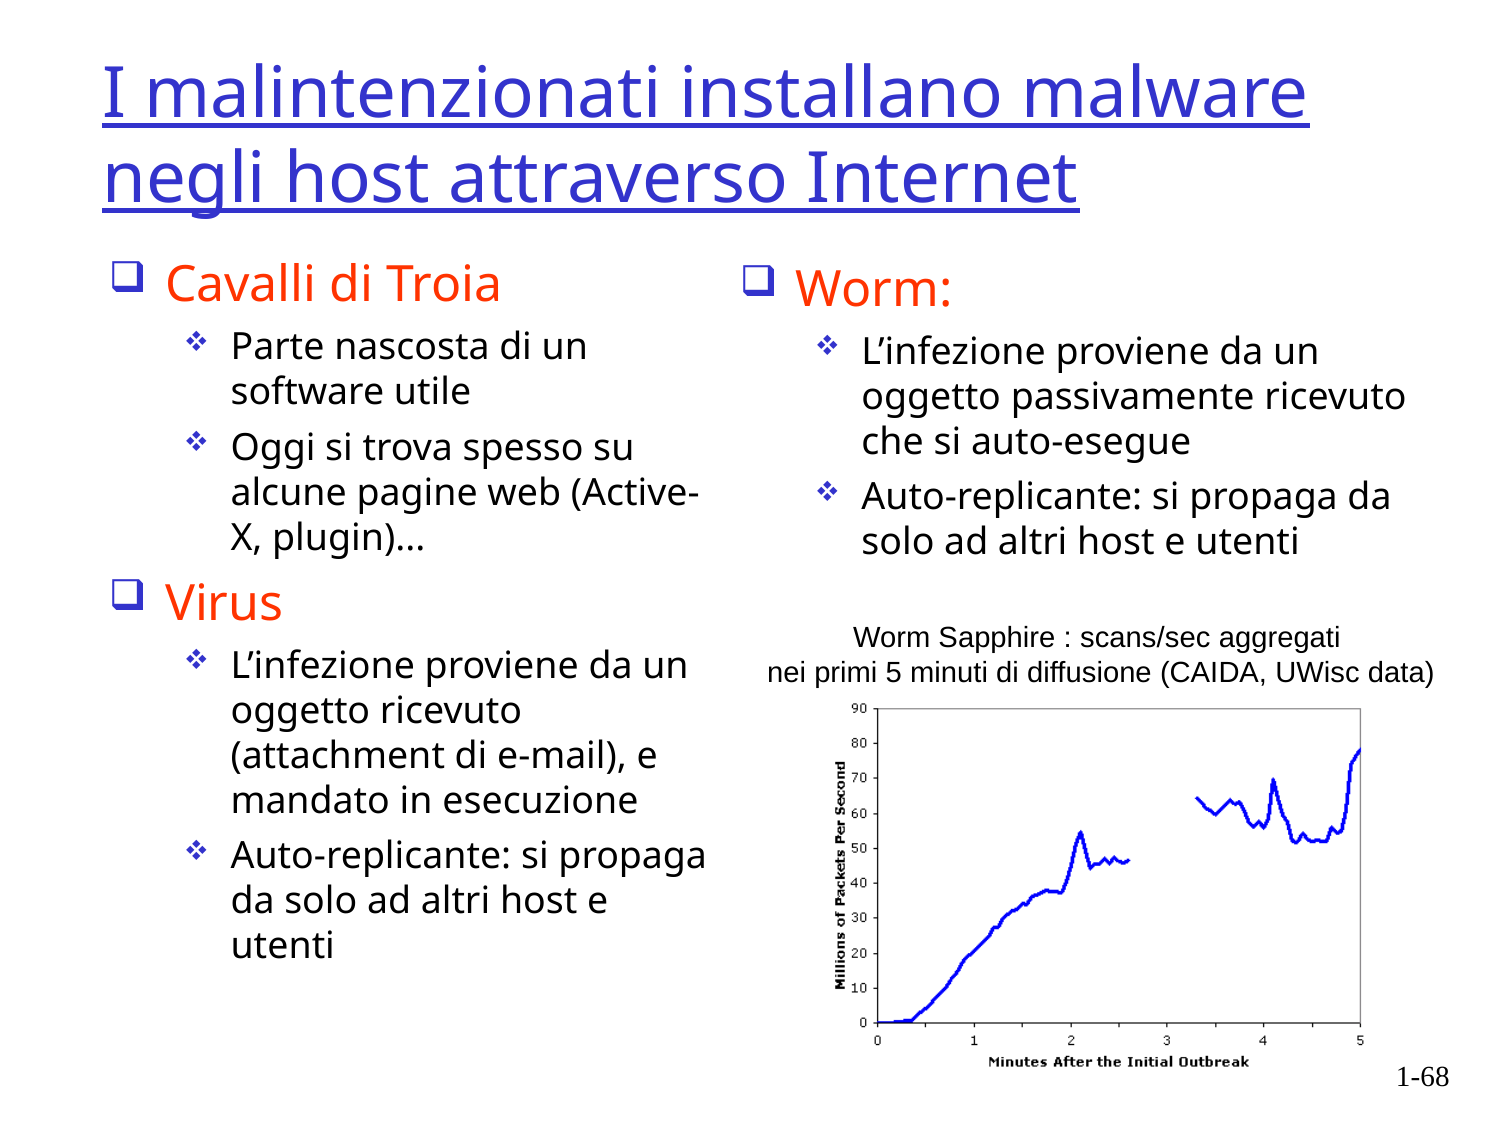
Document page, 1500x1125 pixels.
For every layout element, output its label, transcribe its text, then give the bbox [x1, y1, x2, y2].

text_box Worm Sapphire : scans/sec aggregati nei primi 5 minuti di diffusione (CAIDA, UWisc data)‏ [752, 610, 1451, 696]
slide_number 1-68 [1362, 1049, 1465, 1125]
text_box Worm: L’infezione proviene da un oggetto passivamente ricevuto che si auto-esegue Auto-replicante: si propaga da solo ad altri host e utenti [725, 248, 1456, 916]
text_box Cavalli di Troia Parte nascosta di un software utile Oggi si trova spesso su alcune pagine web (Active-X, plugin)... Virus L’infezione proviene da un oggetto ricevuto (attachment di e-mail), e mandato in esecuzione Auto-replicante: si propaga da solo ad altri host e utenti [94, 244, 729, 1034]
text_box I malintenzionati installano malware negli host attraverso Internet [87, 33, 1363, 229]
picture [809, 621, 1385, 1093]
